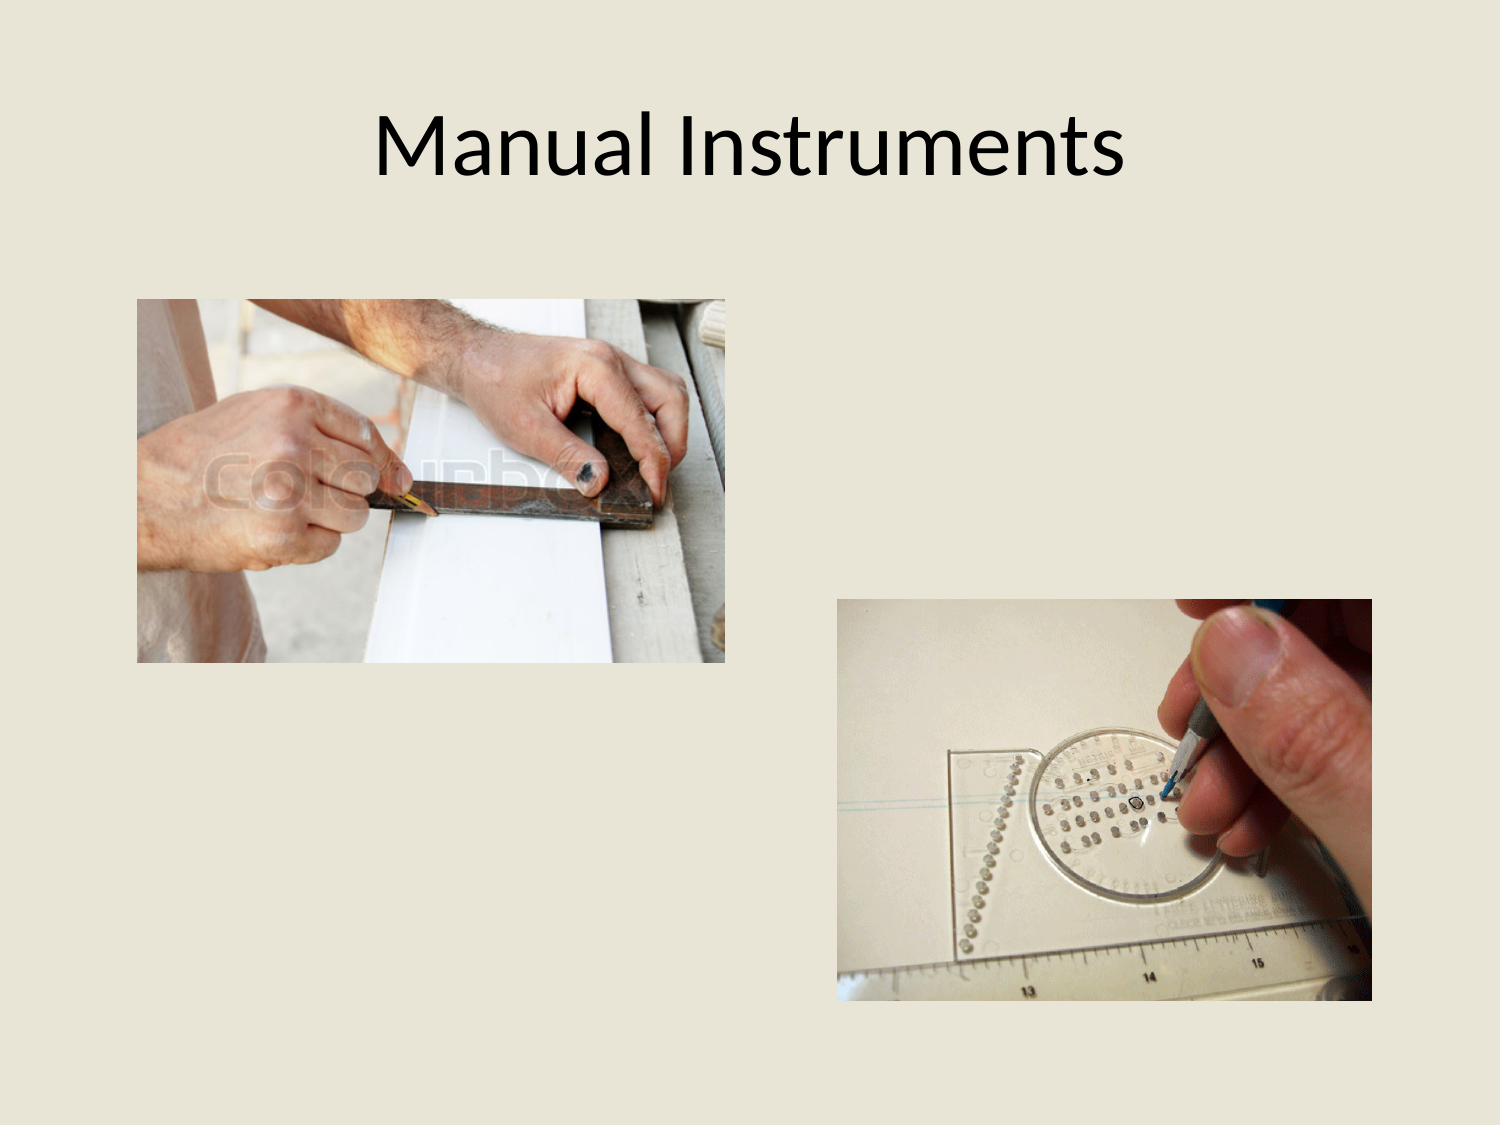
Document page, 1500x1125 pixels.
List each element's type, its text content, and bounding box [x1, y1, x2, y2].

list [137, 299, 726, 663]
title Manual Instruments [75, 45, 1425, 233]
picture [837, 599, 1373, 1002]
